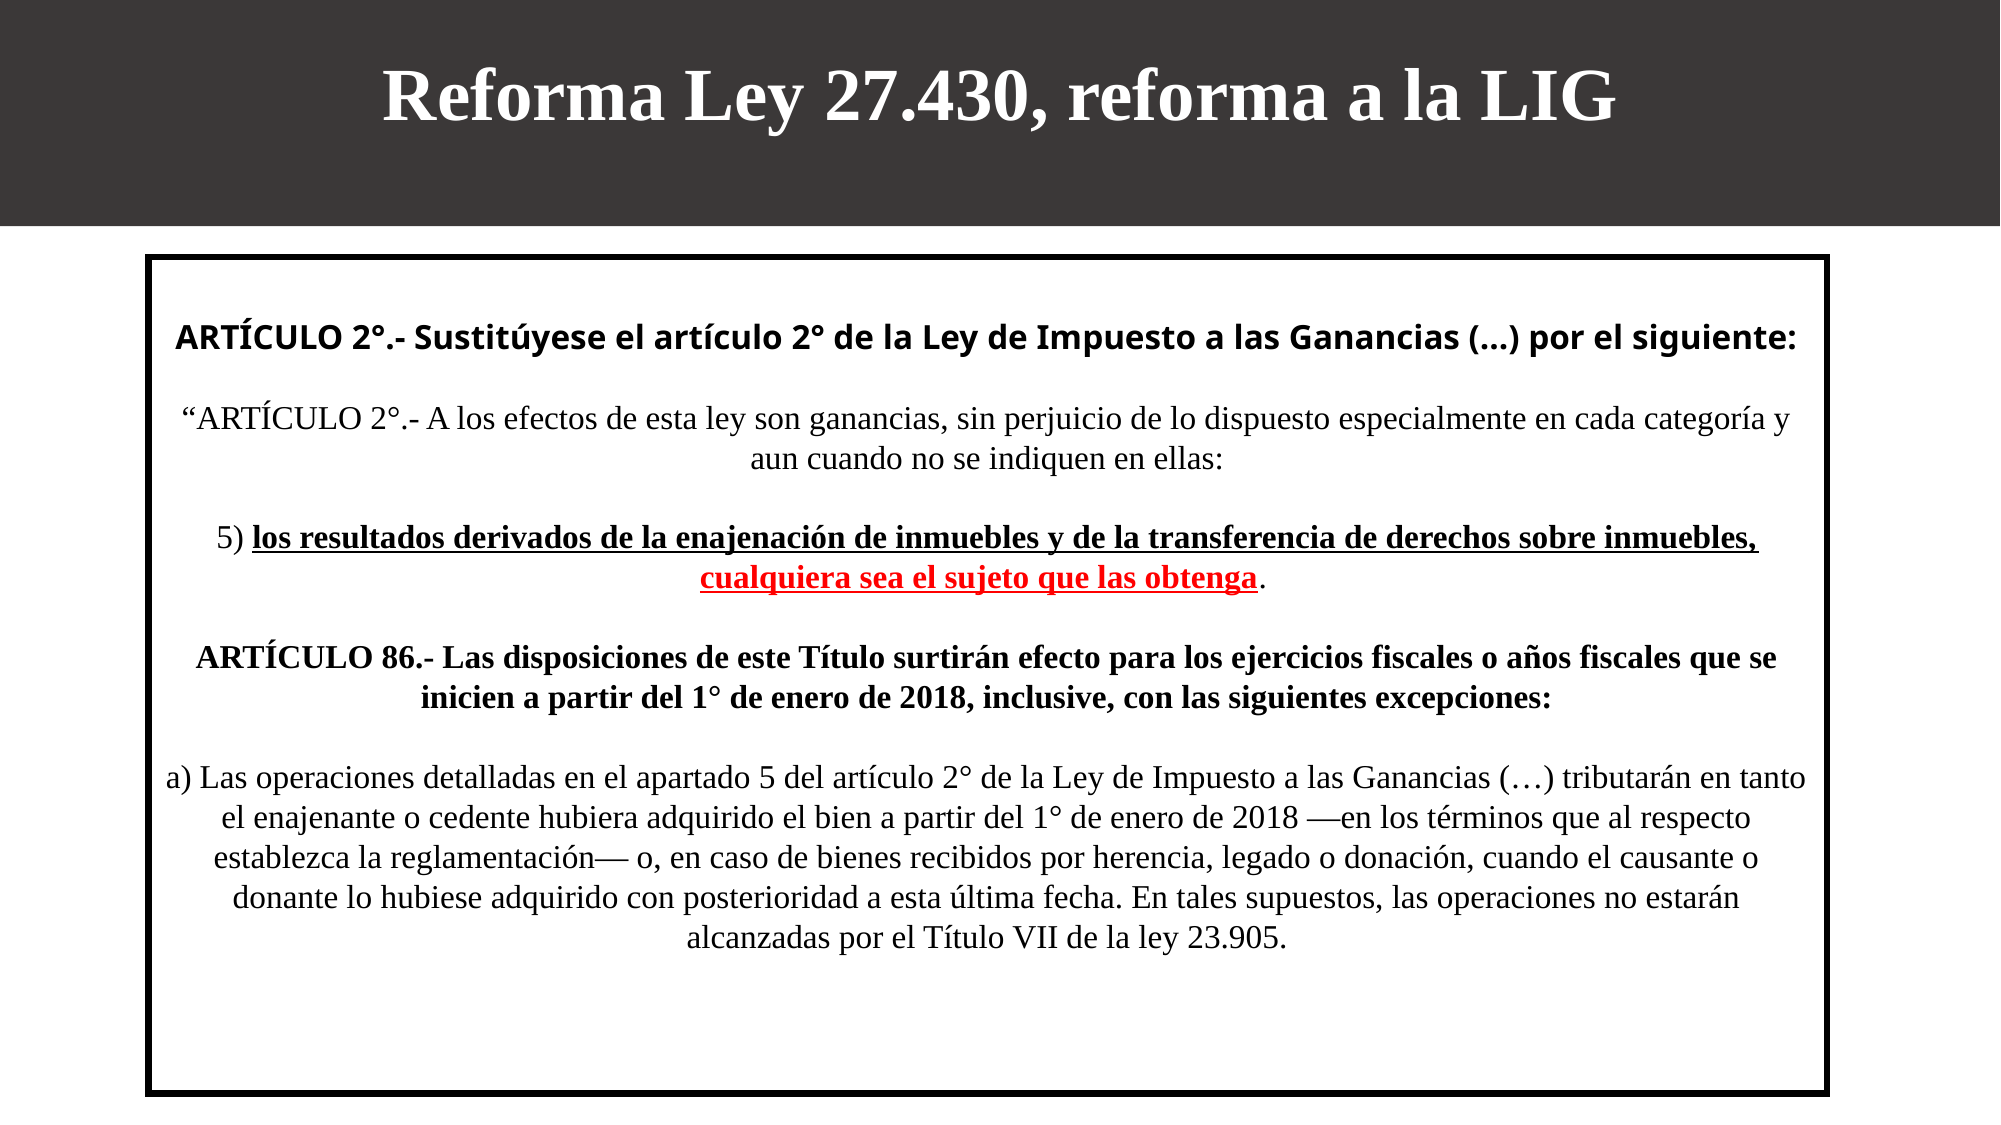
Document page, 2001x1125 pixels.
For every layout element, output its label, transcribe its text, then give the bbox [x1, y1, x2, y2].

text_box ARTÍCULO 2°.- Sustitúyese el artículo 2° de la Ley de Impuesto a las Ganancias (…) por el siguiente: “ARTÍCULO 2°.- A los efectos de esta ley son ganancias, sin perjuicio de lo dispuesto especialmente en cada categoría y aun cuando no se indiquen en ellas: 5) los resultados derivados de la enajenación de inmuebles y de la transferencia de derechos sobre inmuebles, cualquiera sea el sujeto que las obtenga. ARTÍCULO 86.- Las disposiciones de este Título surtirán efecto para los ejercicios fiscales o años fiscales que se inicien a partir del 1° de enero de 2018, inclusive, con las siguientes excepciones: a) Las operaciones detalladas en el apartado 5 del artículo 2° de la Ley de Impuesto a las Ganancias (…) tributarán en tanto el enajenante o cedente hubiera adquirido el bien a partir del 1° de enero de 2018 —en los términos que al respecto establezca la reglamentación— o, en caso de bienes recibidos por herencia, legado o donación, cuando el causante o donante lo hubiese adquirido con posterioridad a esta última fecha. En tales supuestos, las operaciones no estarán alcanzadas por el Título VII de la ley 23.905. [148, 256, 1827, 1094]
text_box Reforma Ley 27.430, reforma a la LIG [0, 0, 2000, 227]
